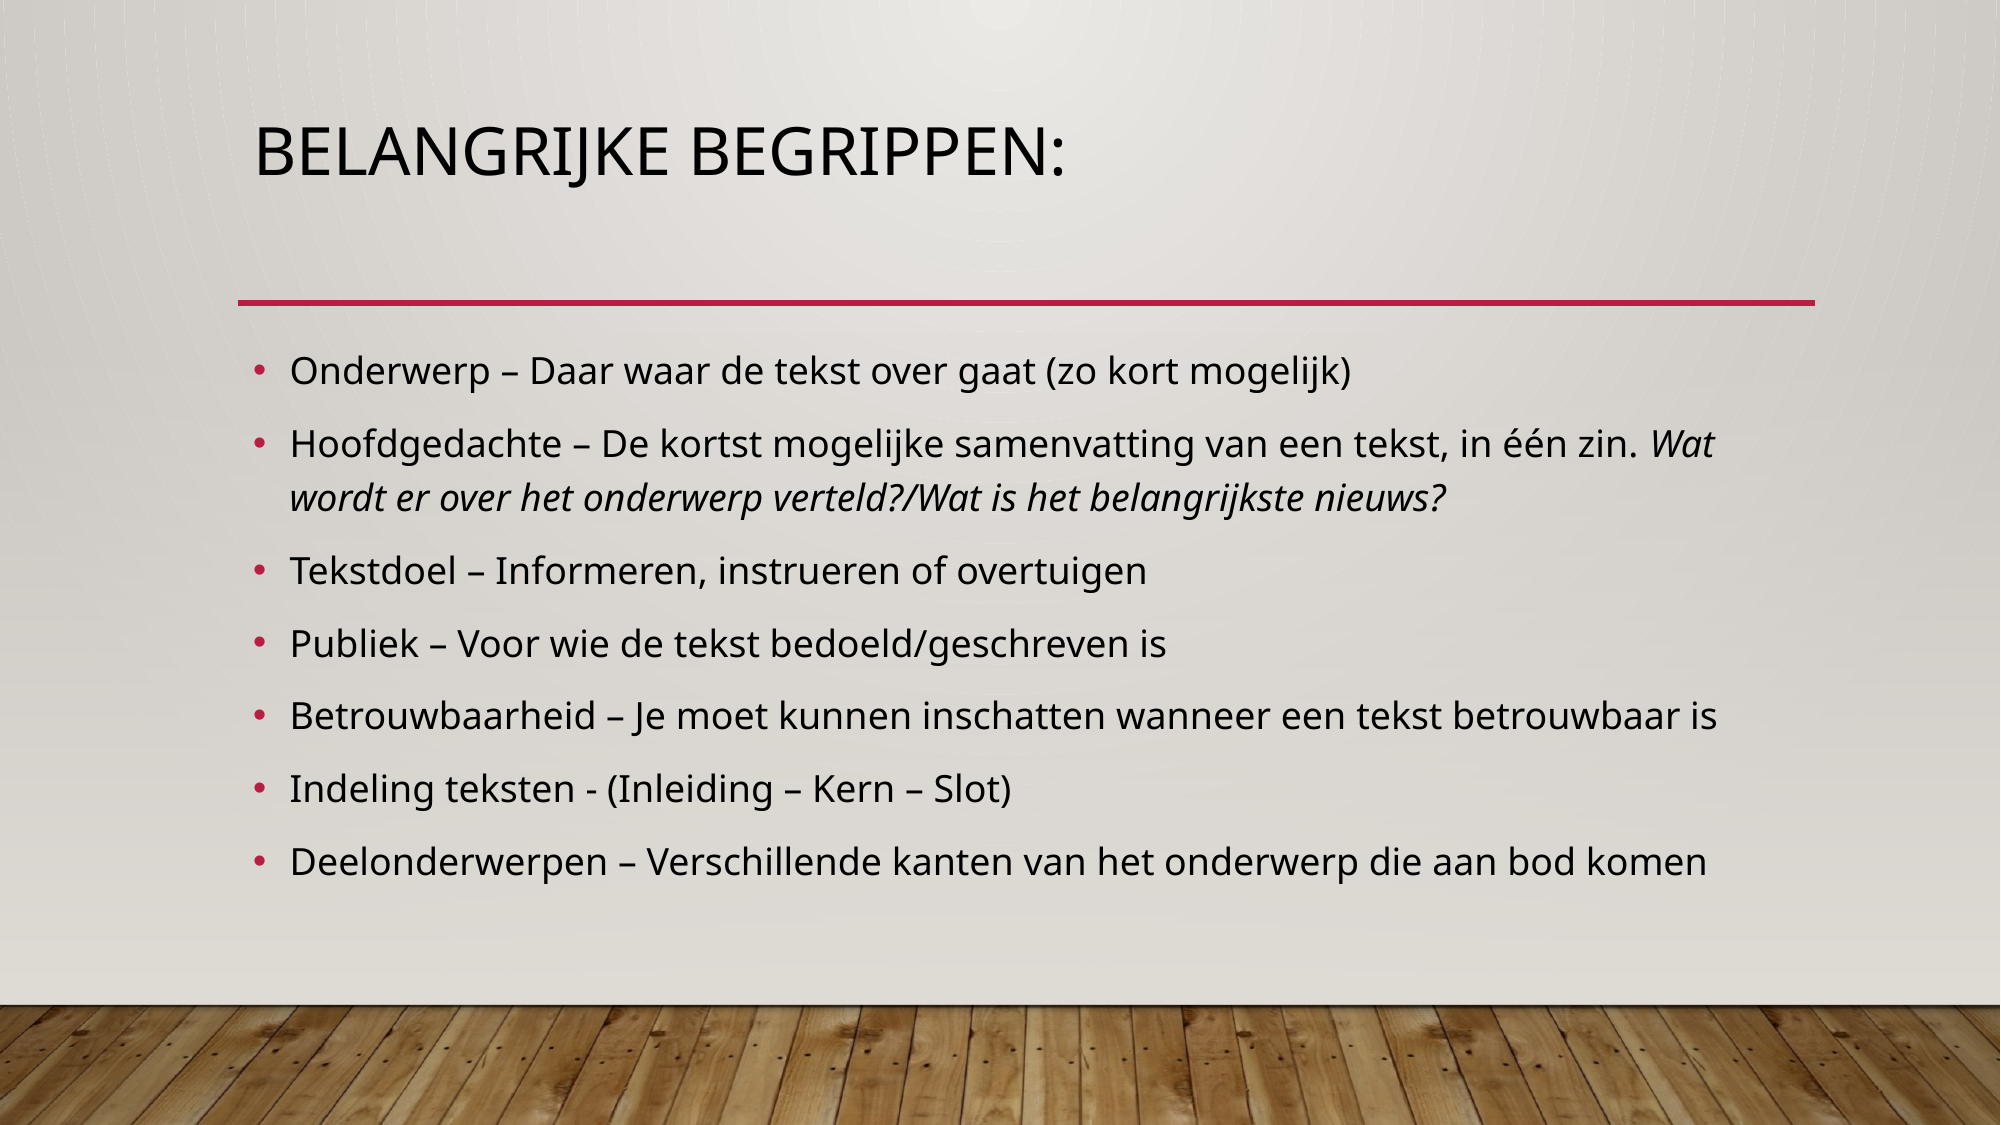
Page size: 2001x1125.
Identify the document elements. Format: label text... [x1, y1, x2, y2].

title Belangrijke begrippen: [238, 110, 1814, 283]
picture [0, 1005, 2000, 1125]
list Onderwerp – Daar waar de tekst over gaat (zo kort mogelijk) Hoofdgedachte – De kortst mogelijke samenvatting van een tekst, in één zin. Wat wordt er over het onderwerp verteld?/Wat is het belangrijkste nieuws? Tekstdoel – Informeren, instrueren of overtuigen Publiek – Voor wie de tekst bedoeld/geschreven is Betrouwbaarheid – Je moet kunnen inschatten wanneer een tekst betrouwbaar is Indeling teksten - (Inleiding – Kern – Slot) Deelonderwerpen – Verschillende kanten van het onderwerp die aan bod komen [238, 330, 1814, 897]
